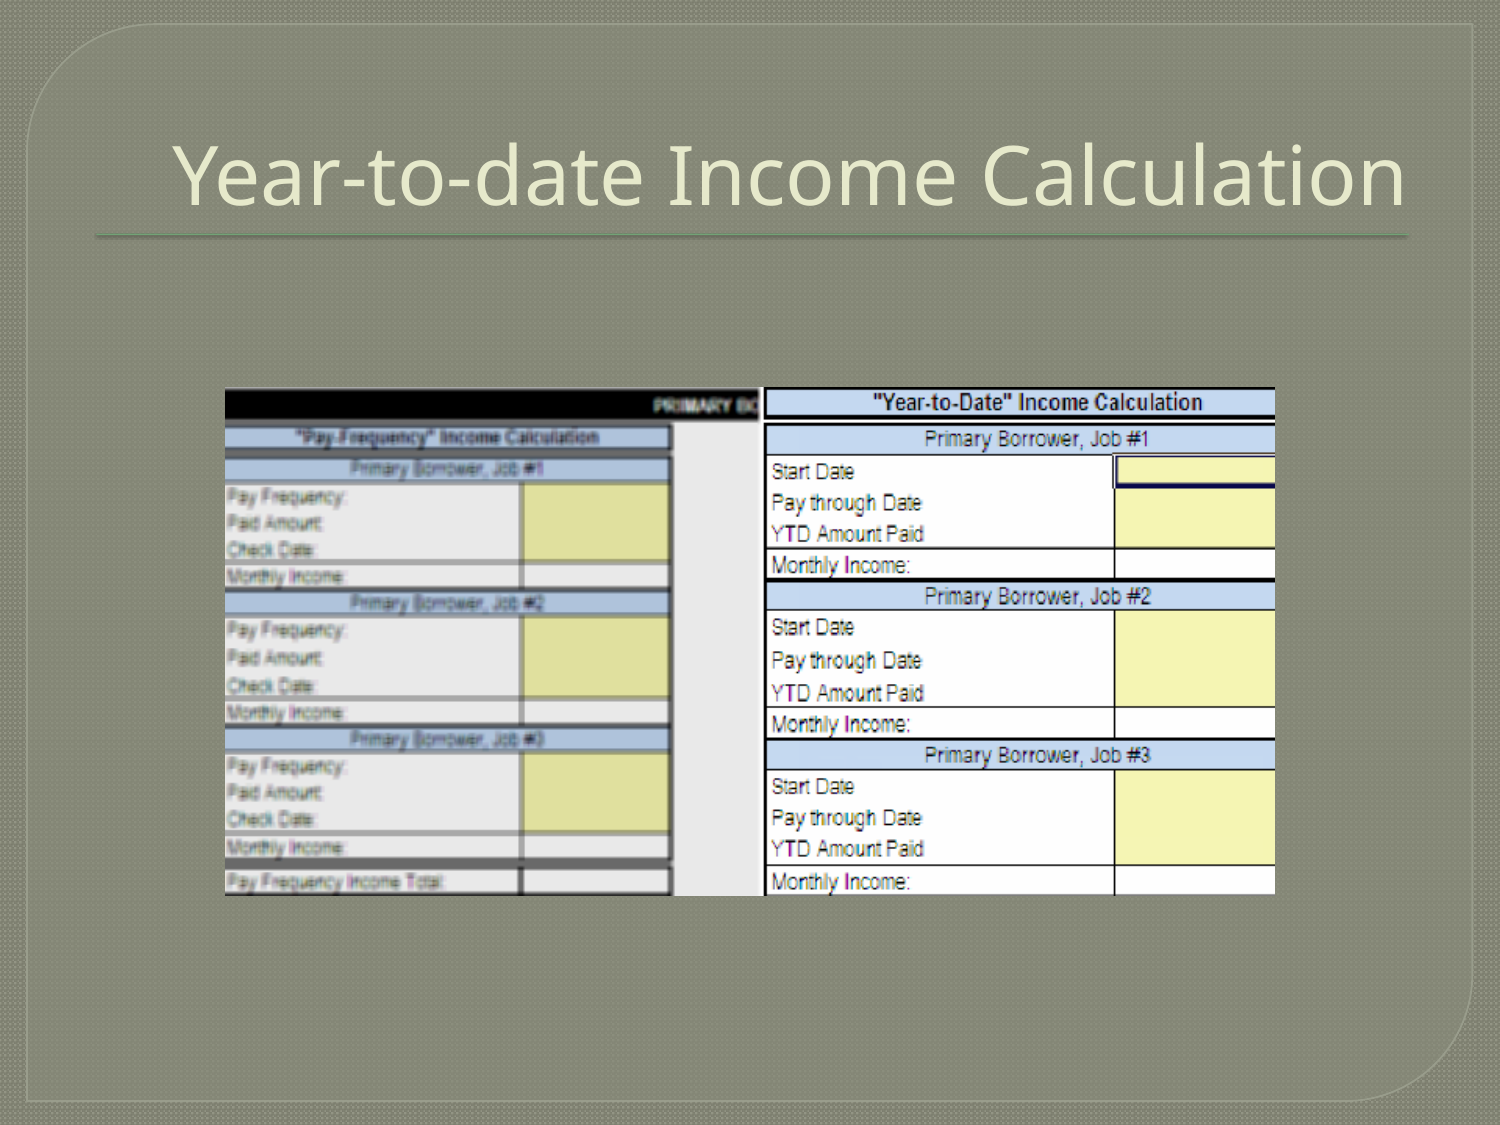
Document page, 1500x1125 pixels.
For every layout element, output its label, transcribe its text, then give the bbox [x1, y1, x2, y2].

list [224, 387, 1276, 896]
title Year-to-date Income Calculation [75, 41, 1425, 230]
